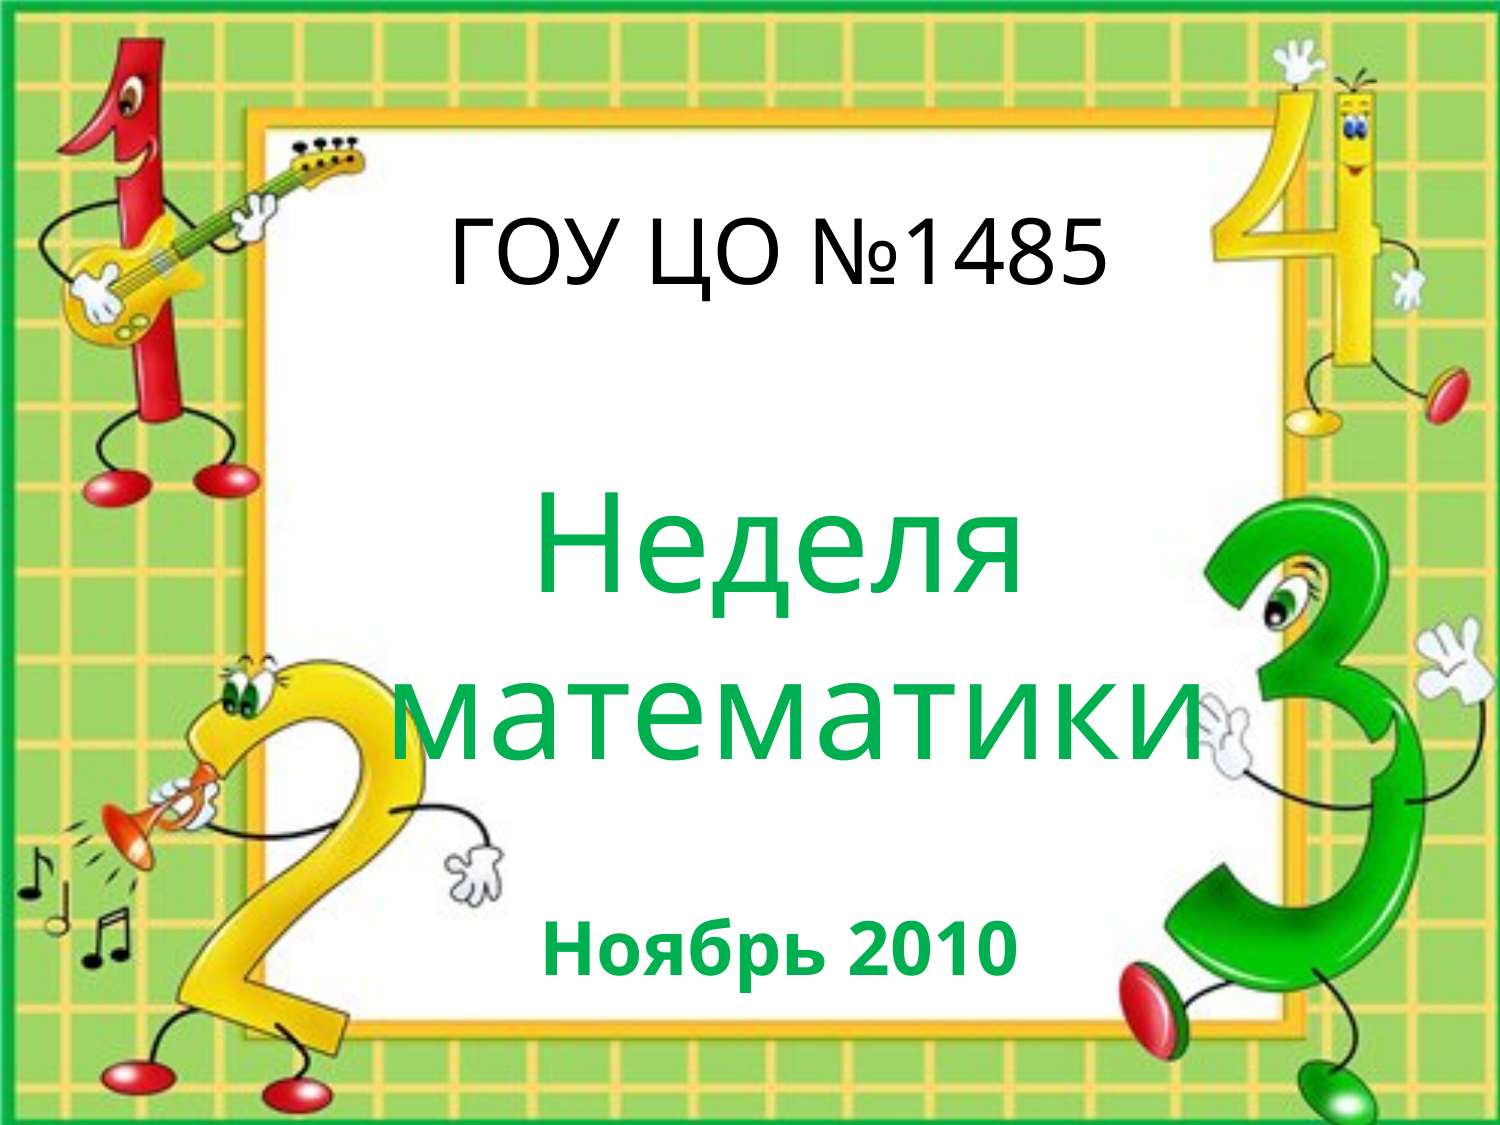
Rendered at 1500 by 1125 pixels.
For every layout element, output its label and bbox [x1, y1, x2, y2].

list [0, 0, 1500, 1125]
